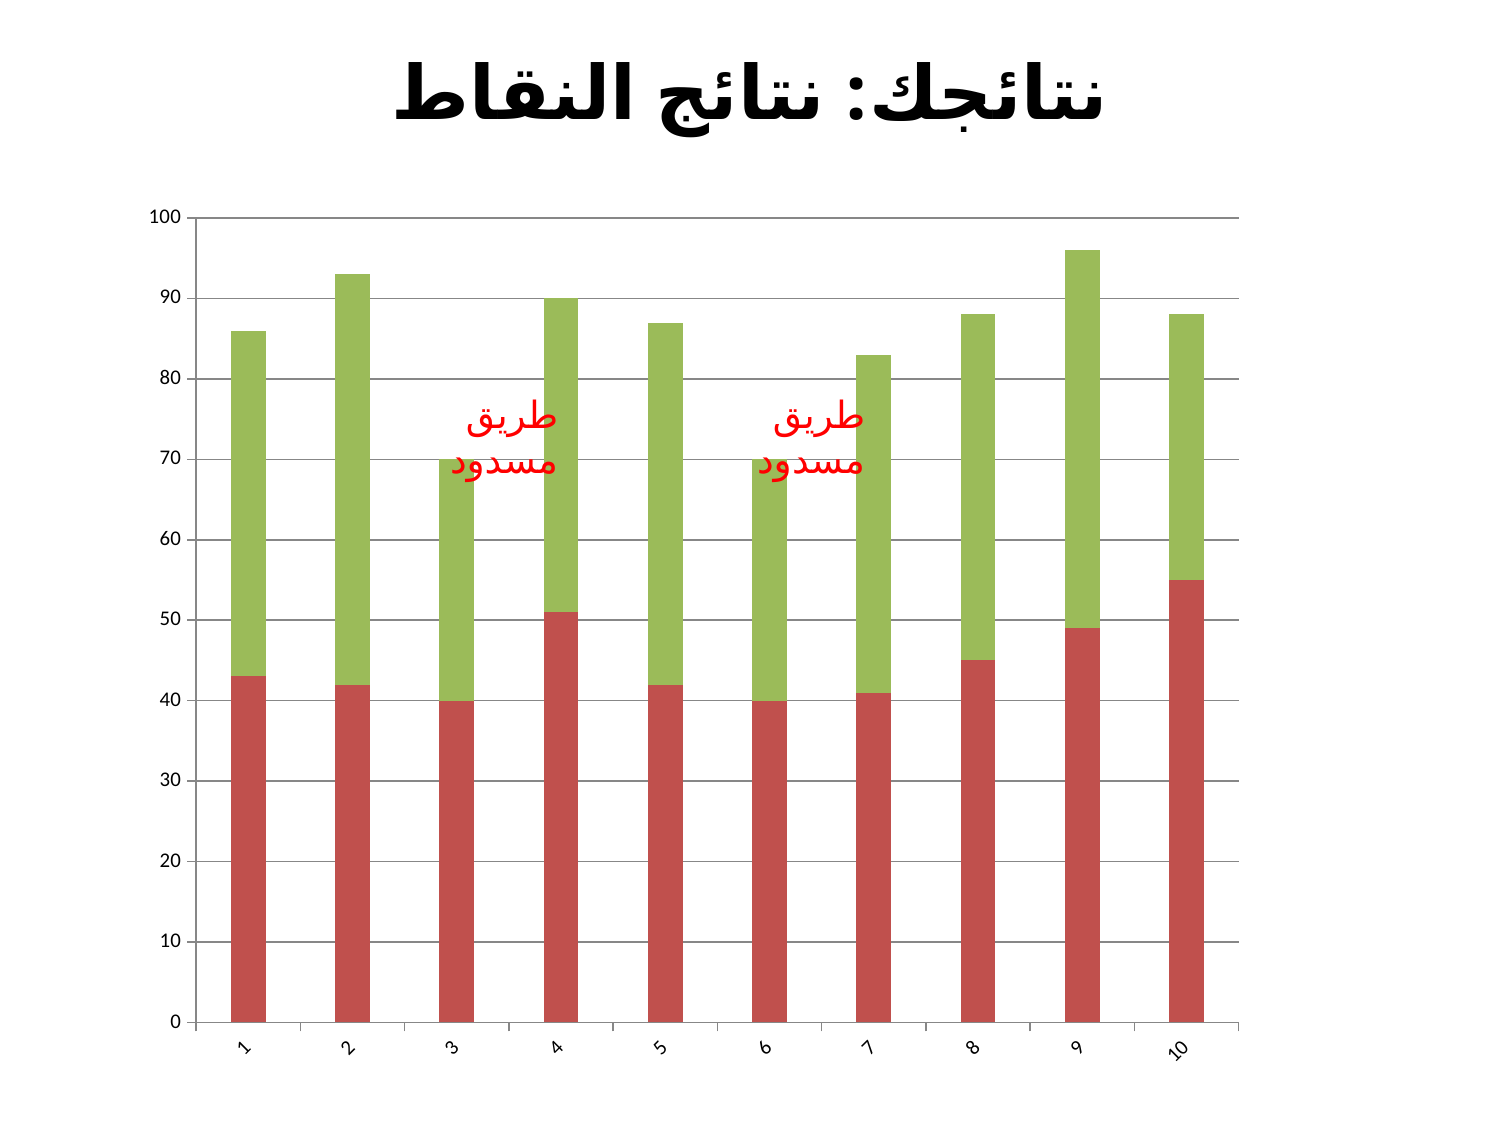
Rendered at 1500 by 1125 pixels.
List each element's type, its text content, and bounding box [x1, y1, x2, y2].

chart [29, 136, 1500, 1104]
title نتائجك: نتائج النقاط [0, 0, 1500, 183]
